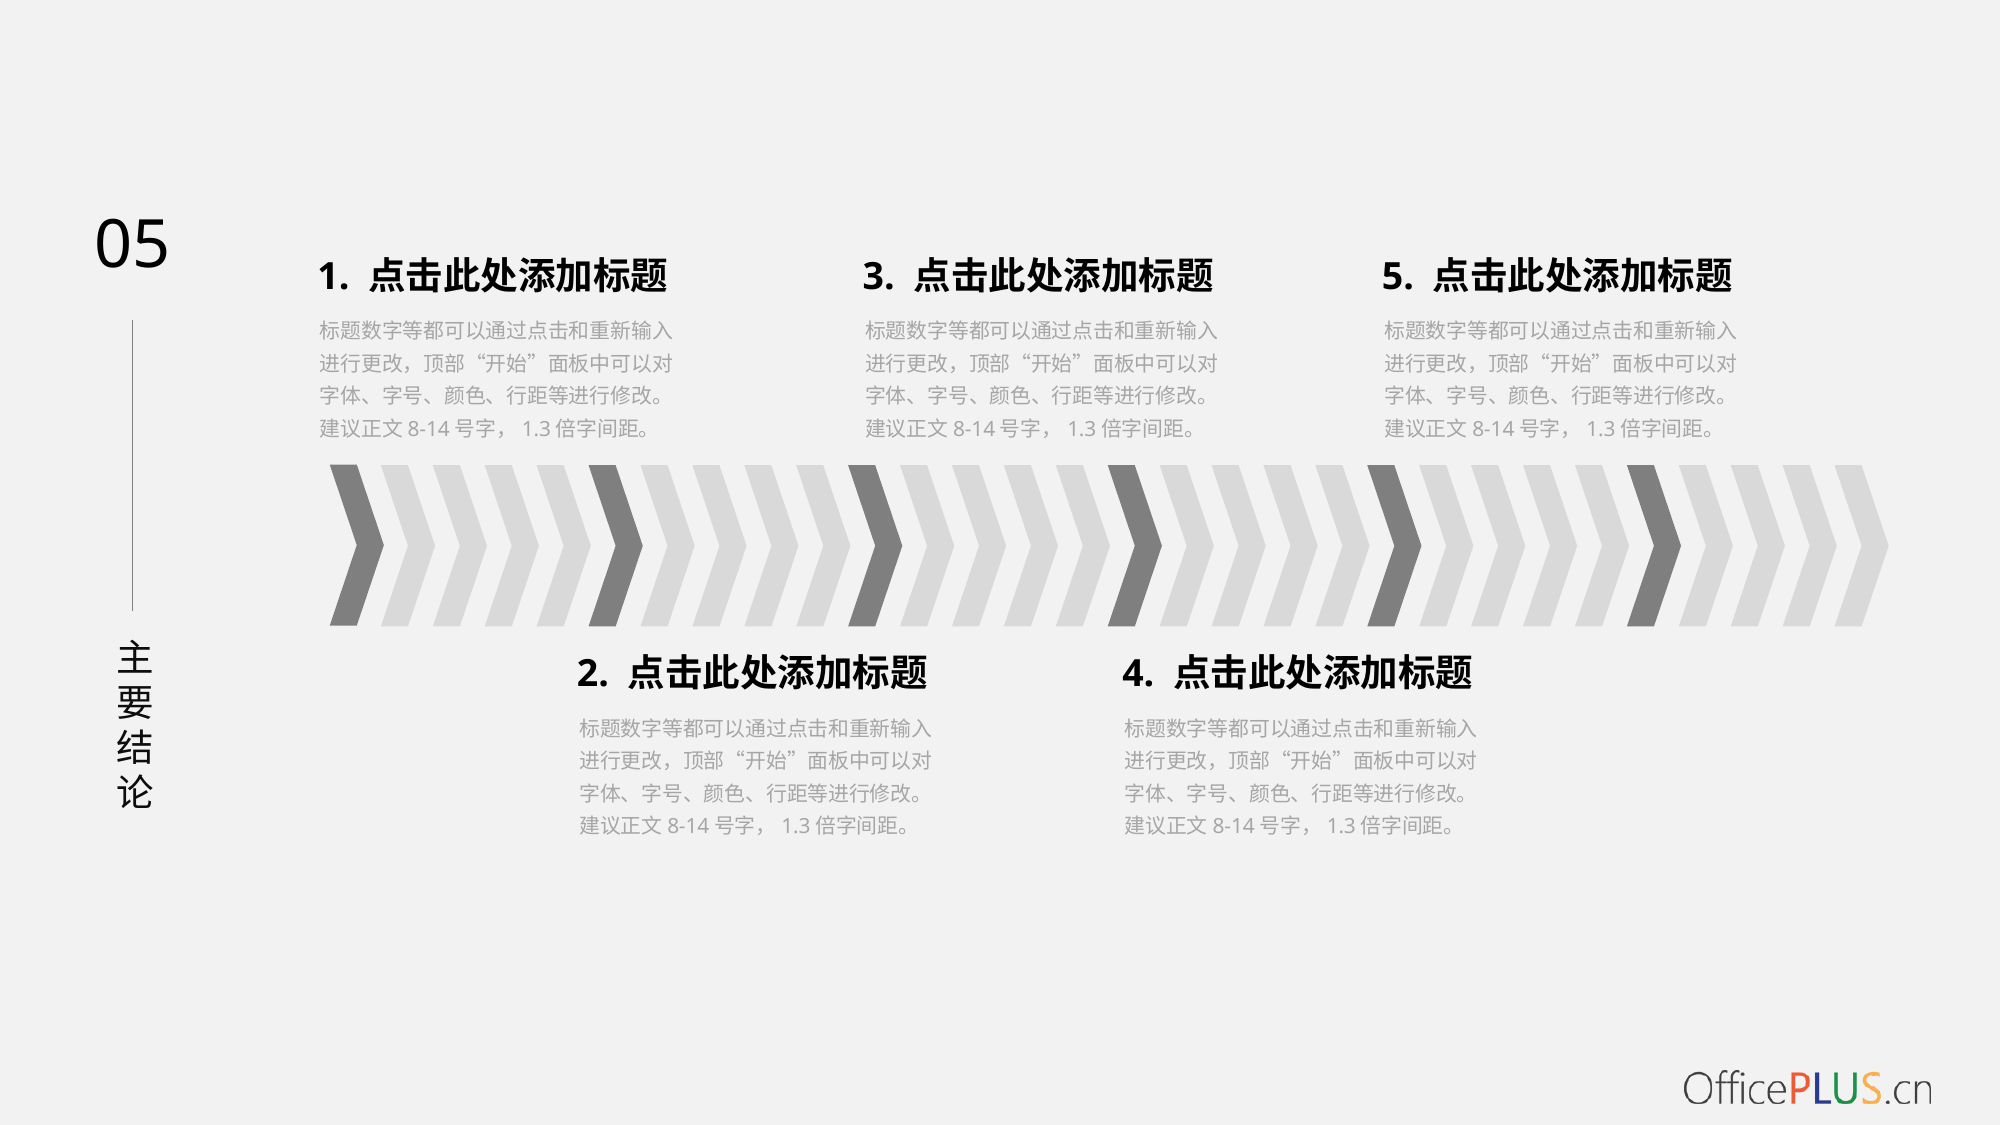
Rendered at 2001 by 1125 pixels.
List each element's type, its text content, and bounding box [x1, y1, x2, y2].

text_box 标题数字等都可以通过点击和重新输入进行更改，顶部“开始”面板中可以对字体、字号、颜色、行距等进行修改。建议正文8-14号字，1.3倍字间距。 [564, 700, 952, 846]
text_box [1262, 464, 1319, 628]
text_box [1210, 464, 1267, 628]
text_box [1158, 464, 1215, 628]
text_box [639, 464, 696, 628]
text_box [379, 464, 437, 628]
text_box [1833, 464, 1890, 628]
text_box 标题数字等都可以通过点击和重新输入进行更改，顶部“开始”面板中可以对字体、字号、颜色、行距等进行修改。建议正文8-14号字，1.3倍字间距。 [850, 303, 1238, 448]
text_box 5. 点击此处添加标题 [1367, 244, 1748, 305]
picture [1684, 1070, 1931, 1104]
text_box 主要结论 [101, 626, 164, 822]
text_box 标题数字等都可以通过点击和重新输入进行更改，顶部“开始”面板中可以对字体、字号、颜色、行距等进行修改。建议正文8-14号字，1.3倍字间距。 [1110, 700, 1498, 846]
text_box [328, 463, 385, 627]
text_box [1469, 464, 1527, 628]
text_box [1365, 464, 1423, 628]
text_box [898, 464, 956, 628]
text_box [742, 464, 800, 628]
text_box [1417, 464, 1475, 628]
text_box [1106, 464, 1164, 628]
text_box 标题数字等都可以通过点击和重新输入进行更改，顶部“开始”面板中可以对字体、字号、颜色、行距等进行修改。建议正文8-14号字，1.3倍字间距。 [304, 303, 693, 448]
text_box [950, 464, 1008, 628]
text_box [483, 464, 540, 628]
text_box [431, 464, 489, 628]
text_box 标题数字等都可以通过点击和重新输入进行更改，顶部“开始”面板中可以对字体、字号、颜色、行距等进行修改。建议正文8-14号字，1.3倍字间距。 [1369, 303, 1757, 448]
text_box [587, 464, 644, 628]
text_box [690, 464, 748, 628]
text_box [1781, 464, 1838, 628]
text_box 4. 点击此处添加标题 [1107, 642, 1488, 702]
text_box [1521, 464, 1579, 628]
text_box 05 [79, 193, 186, 289]
text_box [794, 464, 852, 628]
text_box 1. 点击此处添加标题 [302, 244, 683, 305]
text_box [1625, 464, 1683, 628]
text_box [1002, 464, 1060, 628]
text_box [1573, 464, 1631, 628]
text_box [1677, 464, 1735, 628]
text_box [1054, 464, 1112, 628]
text_box 3. 点击此处添加标题 [847, 244, 1229, 305]
text_box 2. 点击此处添加标题 [562, 642, 943, 702]
text_box [535, 464, 592, 628]
text_box [1313, 464, 1371, 628]
text_box [1729, 464, 1786, 628]
text_box [846, 464, 904, 628]
